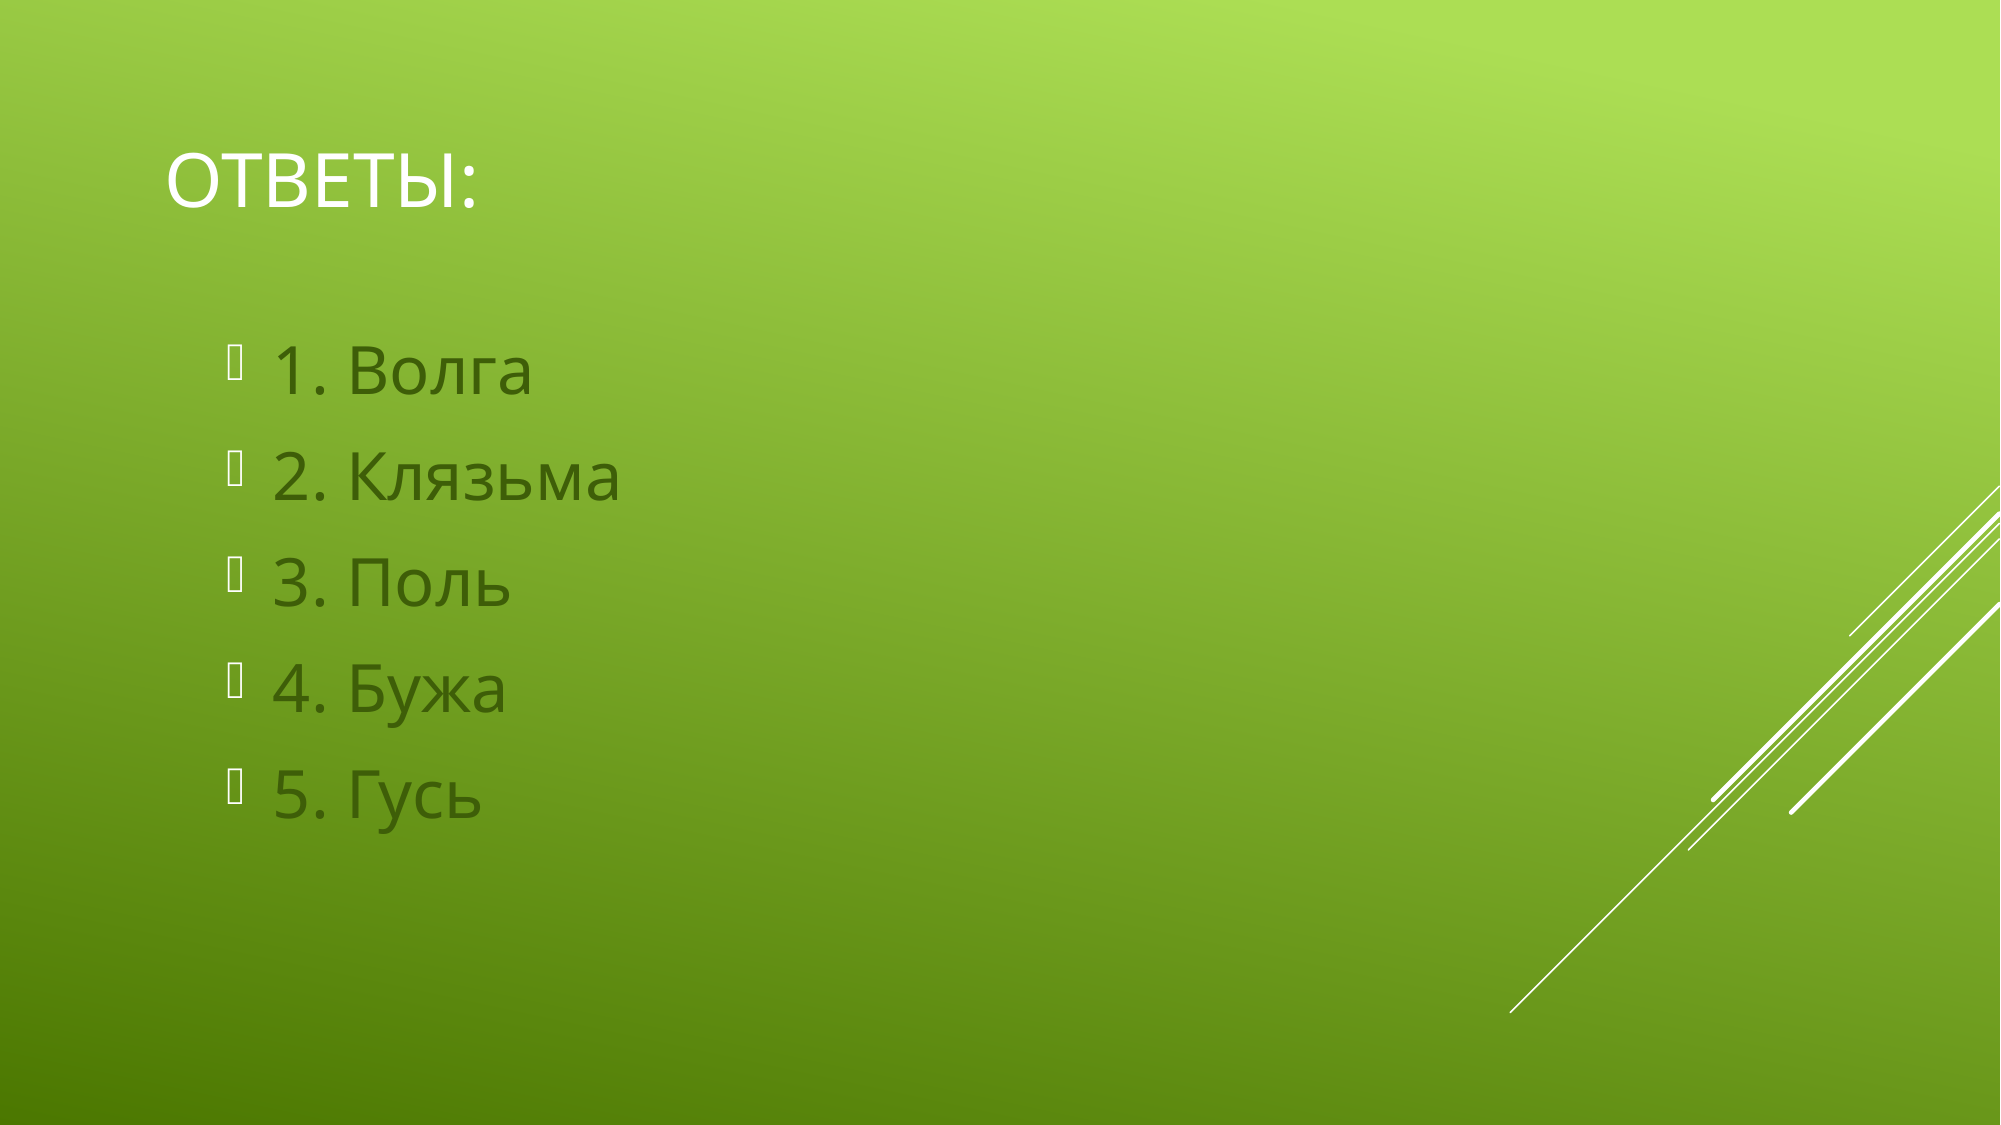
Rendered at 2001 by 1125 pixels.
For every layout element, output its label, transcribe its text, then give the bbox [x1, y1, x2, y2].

title Ответы: [149, 98, 1550, 346]
list 1. Волга 2. Клязьма 3. Поль 4. Бужа 5. Гусь [211, 320, 1612, 914]
